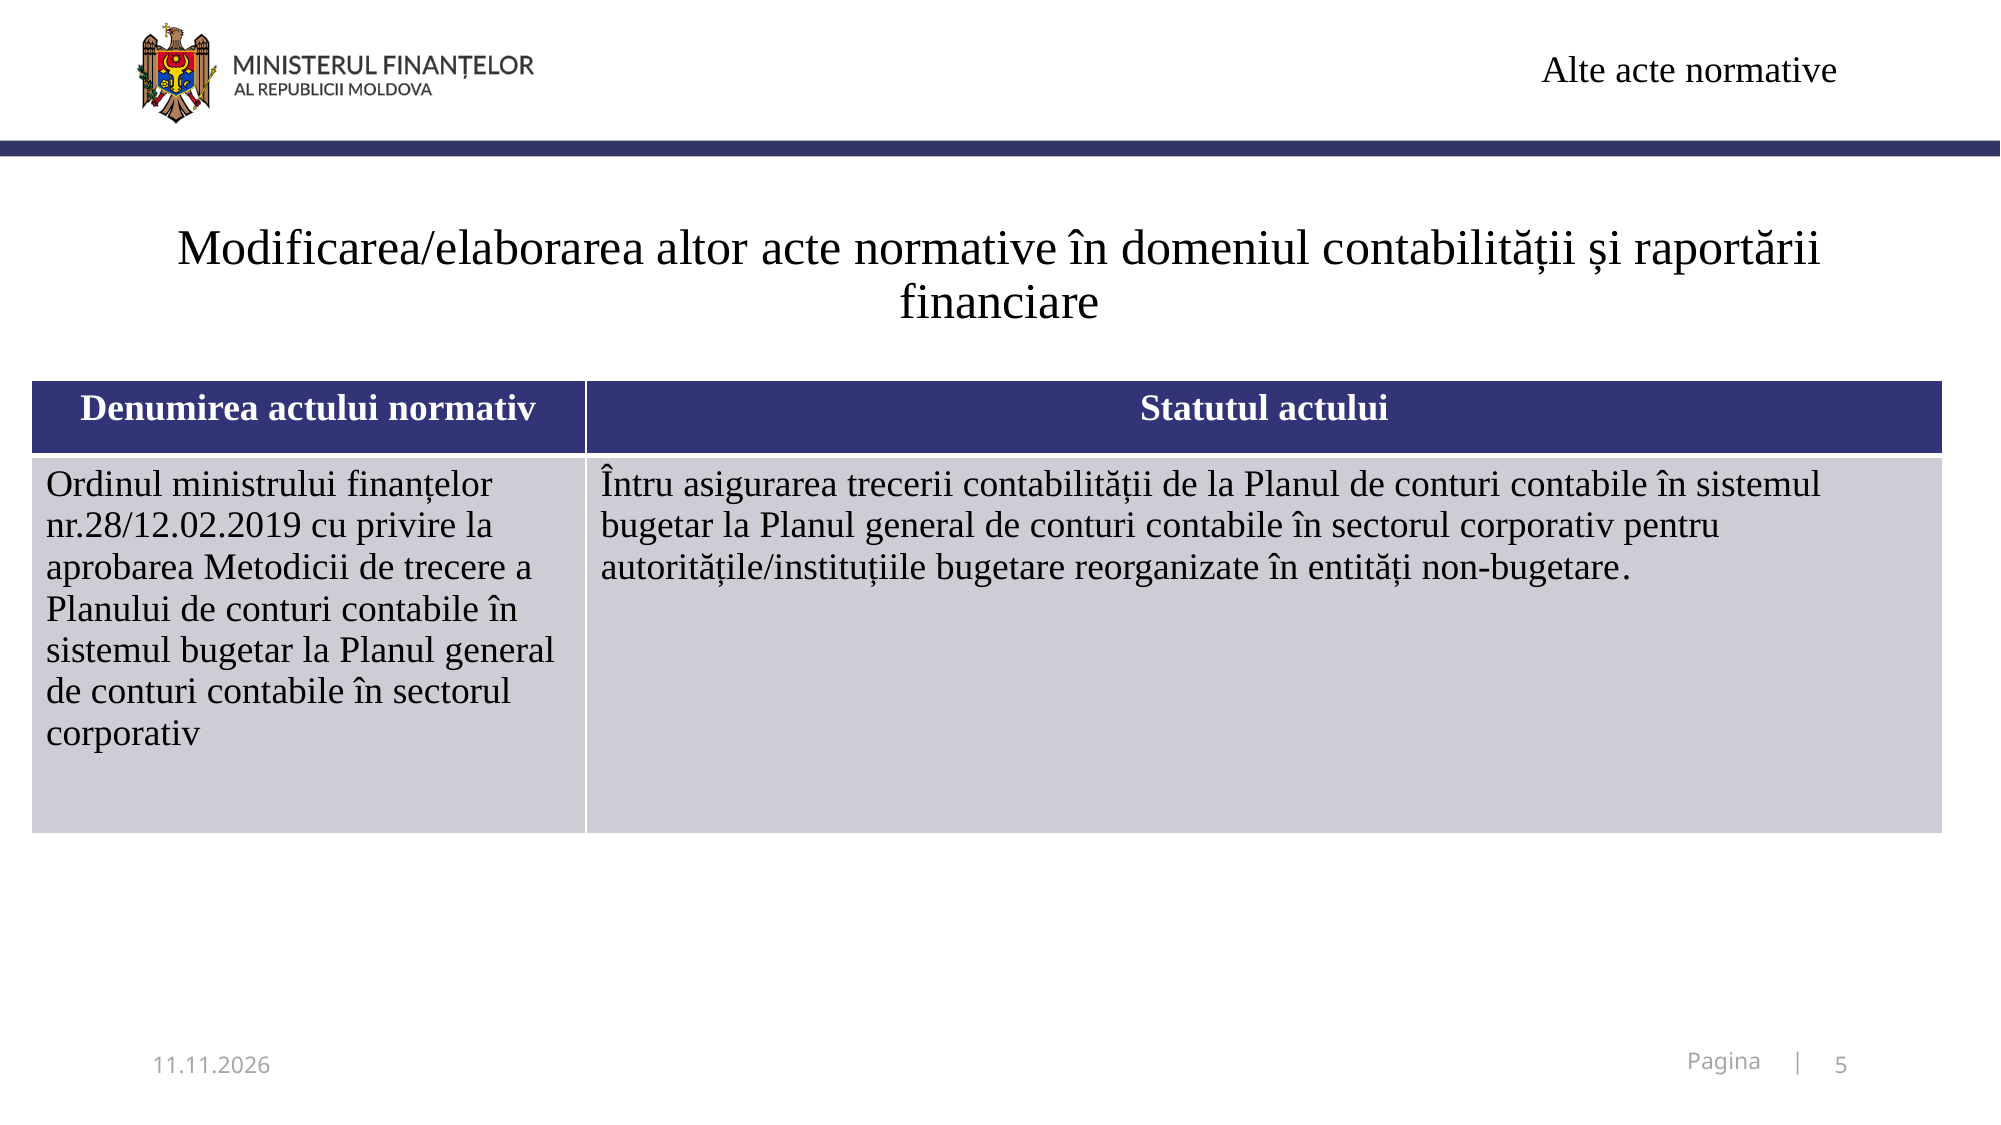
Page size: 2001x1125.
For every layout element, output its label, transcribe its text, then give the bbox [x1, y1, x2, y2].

table_header Denumirea actului normativ [32, 381, 585, 453]
list Alte acte normative [1041, 42, 1863, 100]
picture [137, 23, 534, 124]
table_header Statutul actului [587, 381, 1942, 453]
slide_number 5 [1801, 1042, 1863, 1103]
title Modificarea/elaborarea altor acte normative în domeniul contabilității și raportării financiare [137, 214, 1863, 358]
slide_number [137, 1042, 588, 1103]
table_cell Întru asigurarea trecerii contabilității de la Planul de conturi contabile în sistemul bugetar la Planul general de conturi contabile în sectorul corporativ pentru autoritățile/instituțiile bugetare reorganizate în entități non-bugetare. [587, 458, 1942, 833]
table_cell Ordinul ministrului finanțelor nr.28/12.02.2019 cu privire la aprobarea Metodicii de trecere a Planului de conturi contabile în sistemul bugetar la Planul general de conturi contabile în sectorul corporativ [32, 458, 585, 833]
